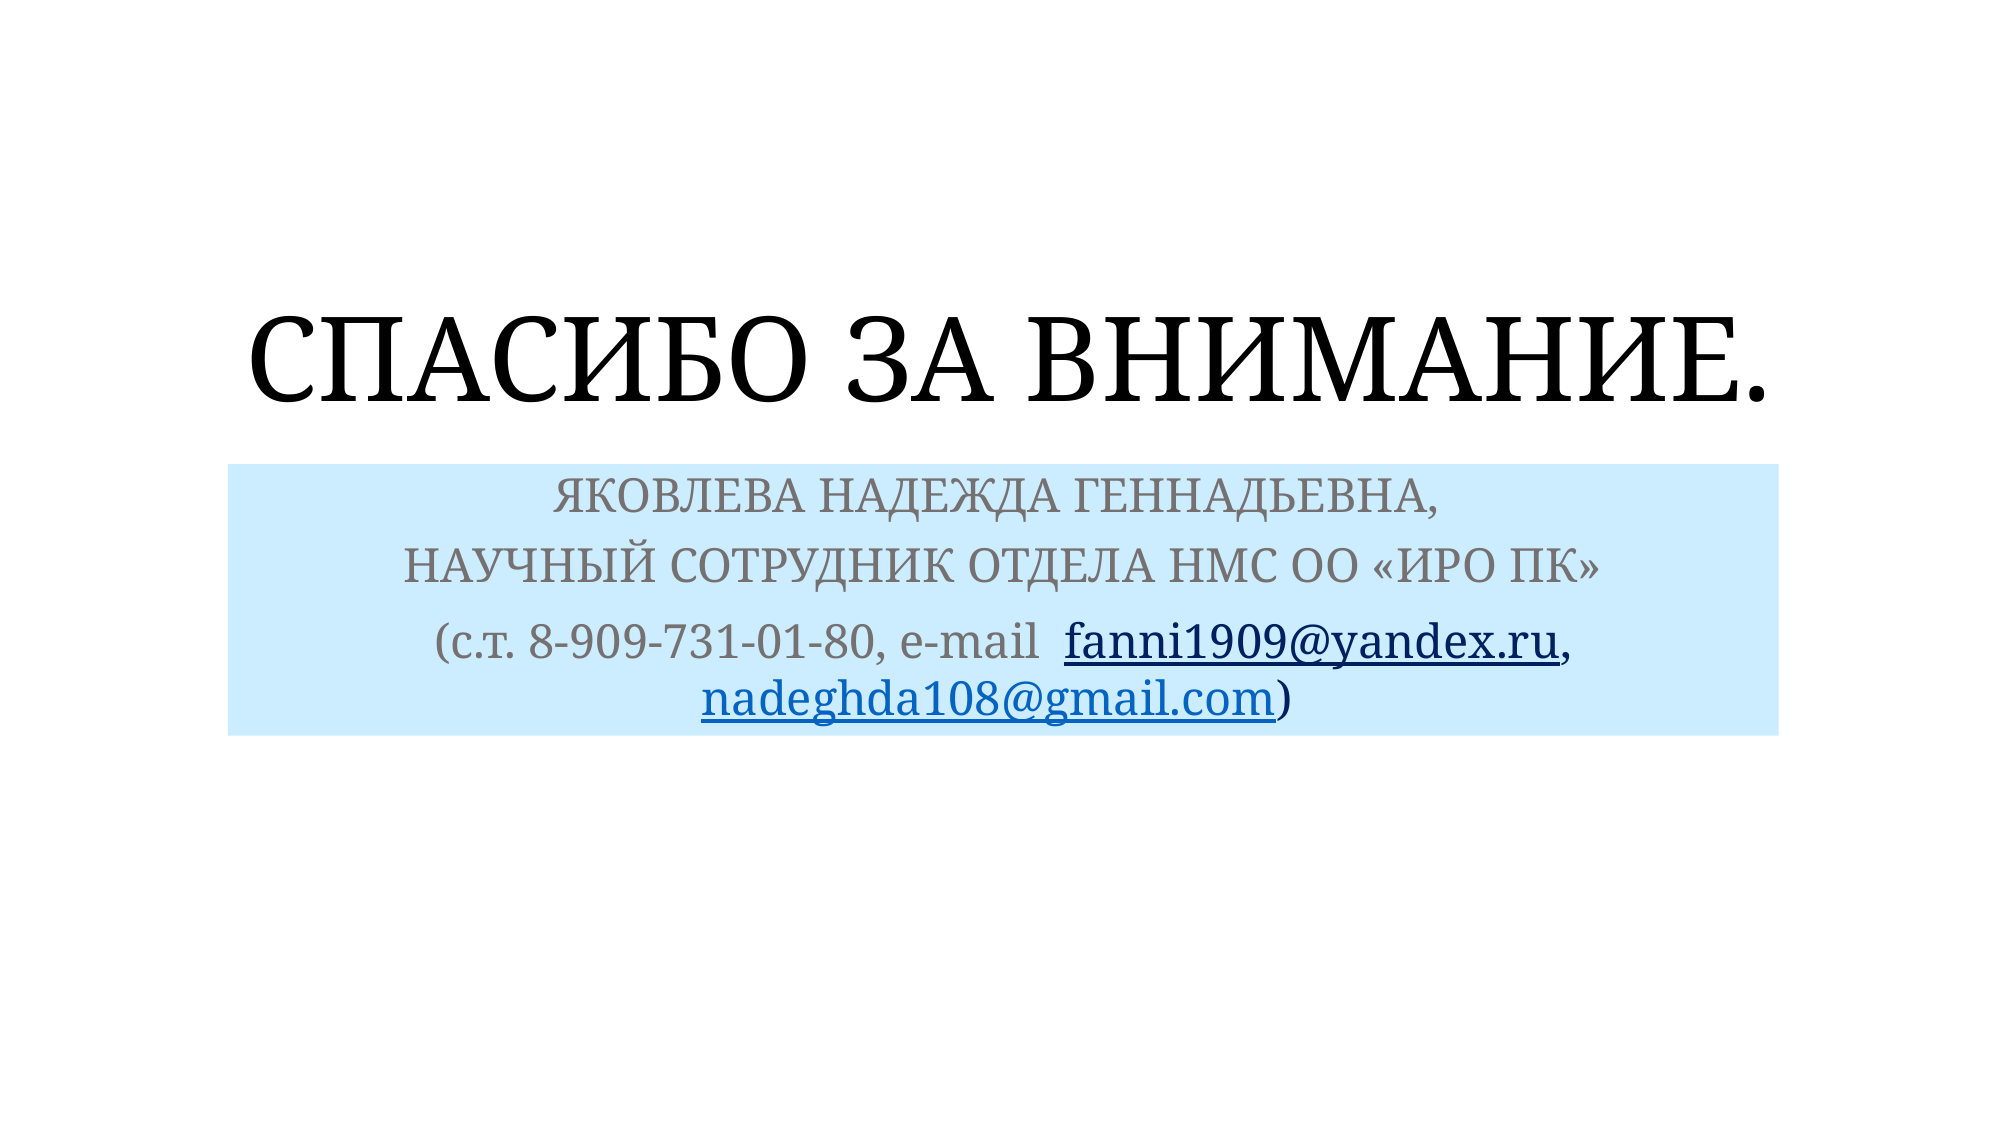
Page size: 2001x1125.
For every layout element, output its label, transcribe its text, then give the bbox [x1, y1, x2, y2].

title СПАСИБО ЗА ВНИМАНИЕ. [194, 184, 1824, 576]
subtitle ЯКОВЛЕВА НАДЕЖДА ГЕННАДЬЕВНА, НАУЧНЫЙ СОТРУДНИК ОТДЕЛА НМС ОО «ИРО ПК» (с.т. 8-909-731-01-80, e-mail fanni1909@yandex.ru, nadeghda108@gmail.com) [227, 464, 1779, 736]
